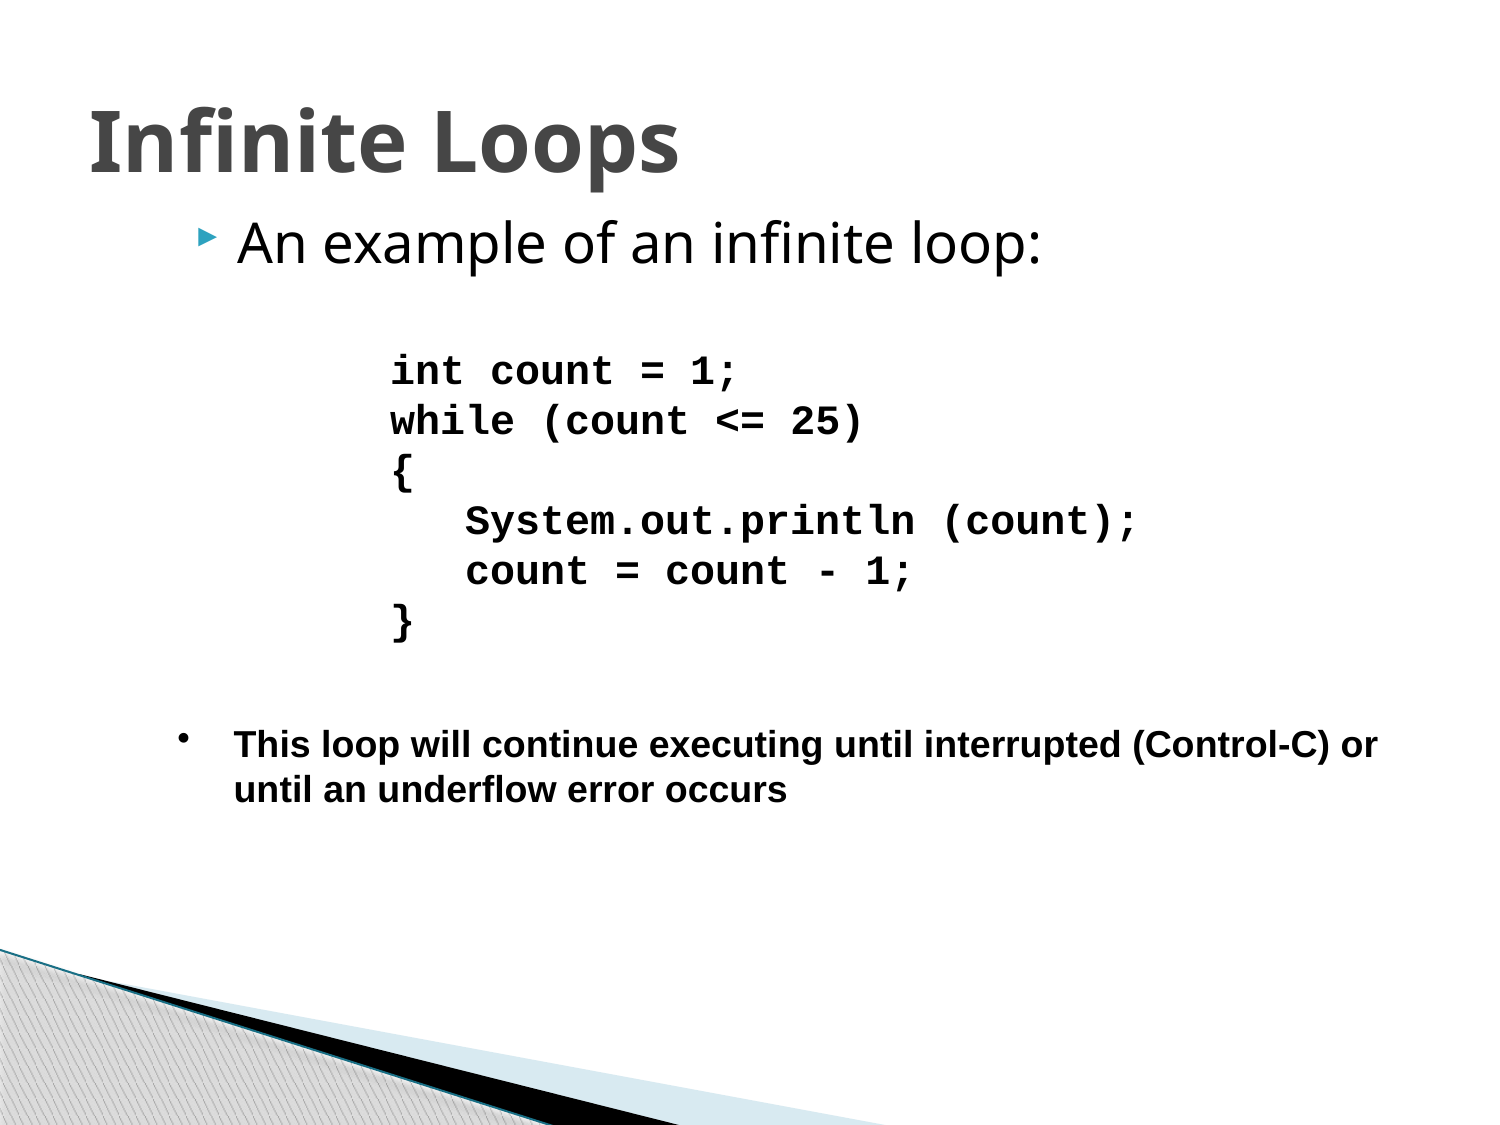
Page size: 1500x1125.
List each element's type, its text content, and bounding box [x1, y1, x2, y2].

title Infinite Loops [75, 45, 1425, 233]
text_box int count = 1; while (count <= 25) { System.out.println (count); count = count - 1; } [375, 335, 1155, 650]
text_box This loop will continue executing until interrupted (Control-C) or until an underflow error occurs [162, 712, 1463, 875]
list An example of an infinite loop: [162, 200, 1463, 313]
